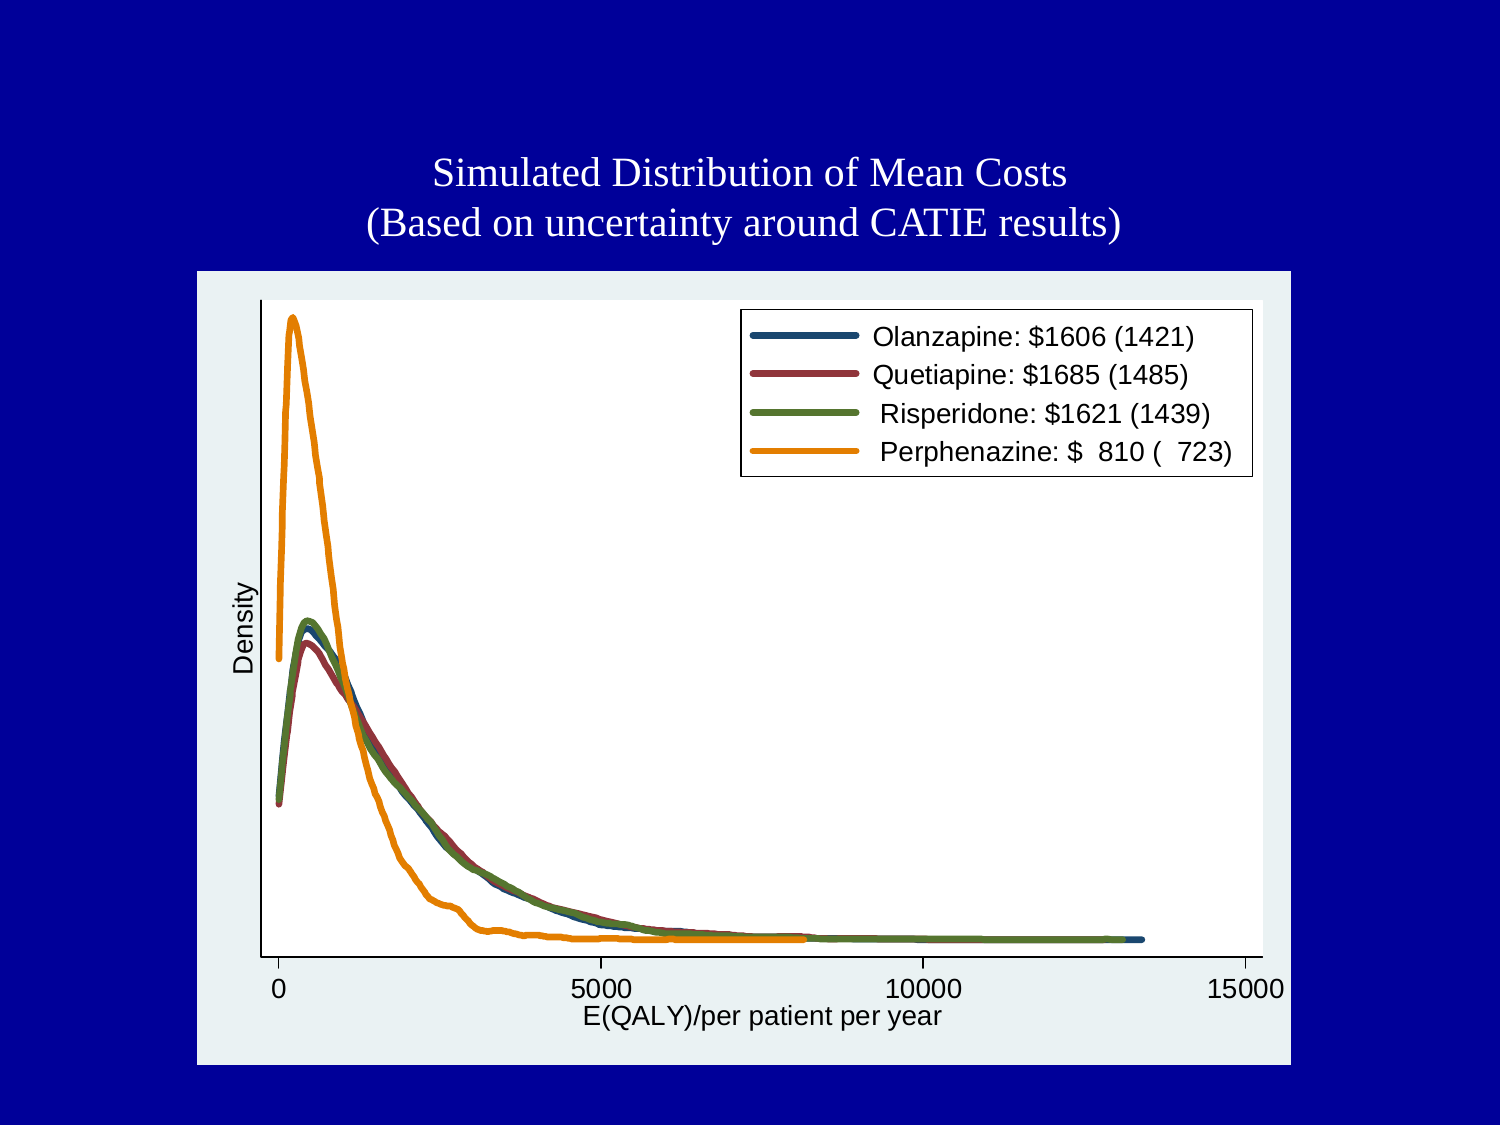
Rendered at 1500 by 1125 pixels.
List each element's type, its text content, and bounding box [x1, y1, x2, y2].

text_box Simulated Distribution of Mean Costs (Based on uncertainty around CATIE results) [162, 137, 1338, 253]
picture [187, 262, 1301, 1075]
